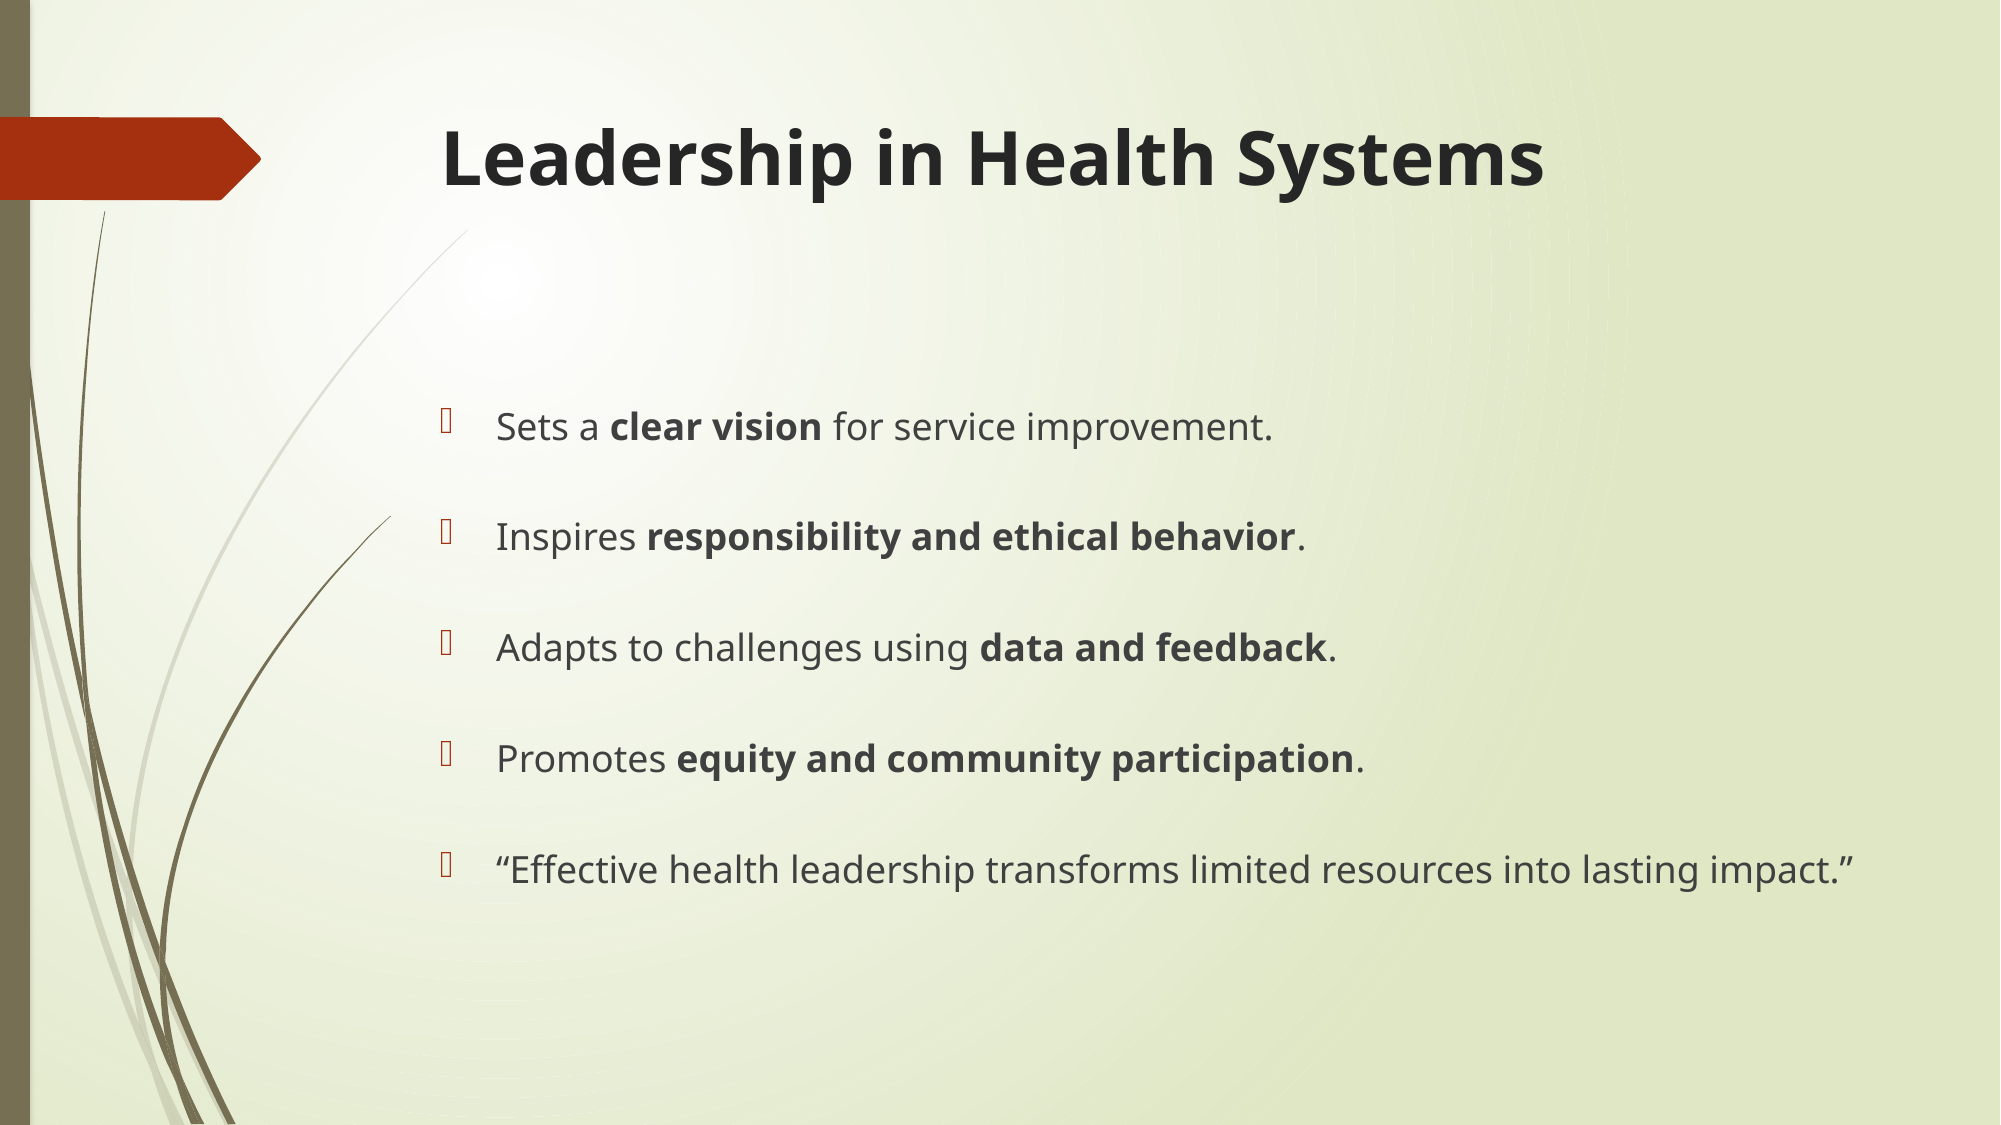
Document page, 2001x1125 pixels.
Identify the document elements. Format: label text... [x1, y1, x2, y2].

list Sets a clear vision for service improvement. Inspires responsibility and ethical behavior. Adapts to challenges using data and feedback. Promotes equity and community participation. “Effective health leadership transforms limited resources into lasting impact.” [424, 350, 1888, 970]
title Leadership in Health Systems [425, 102, 1888, 313]
